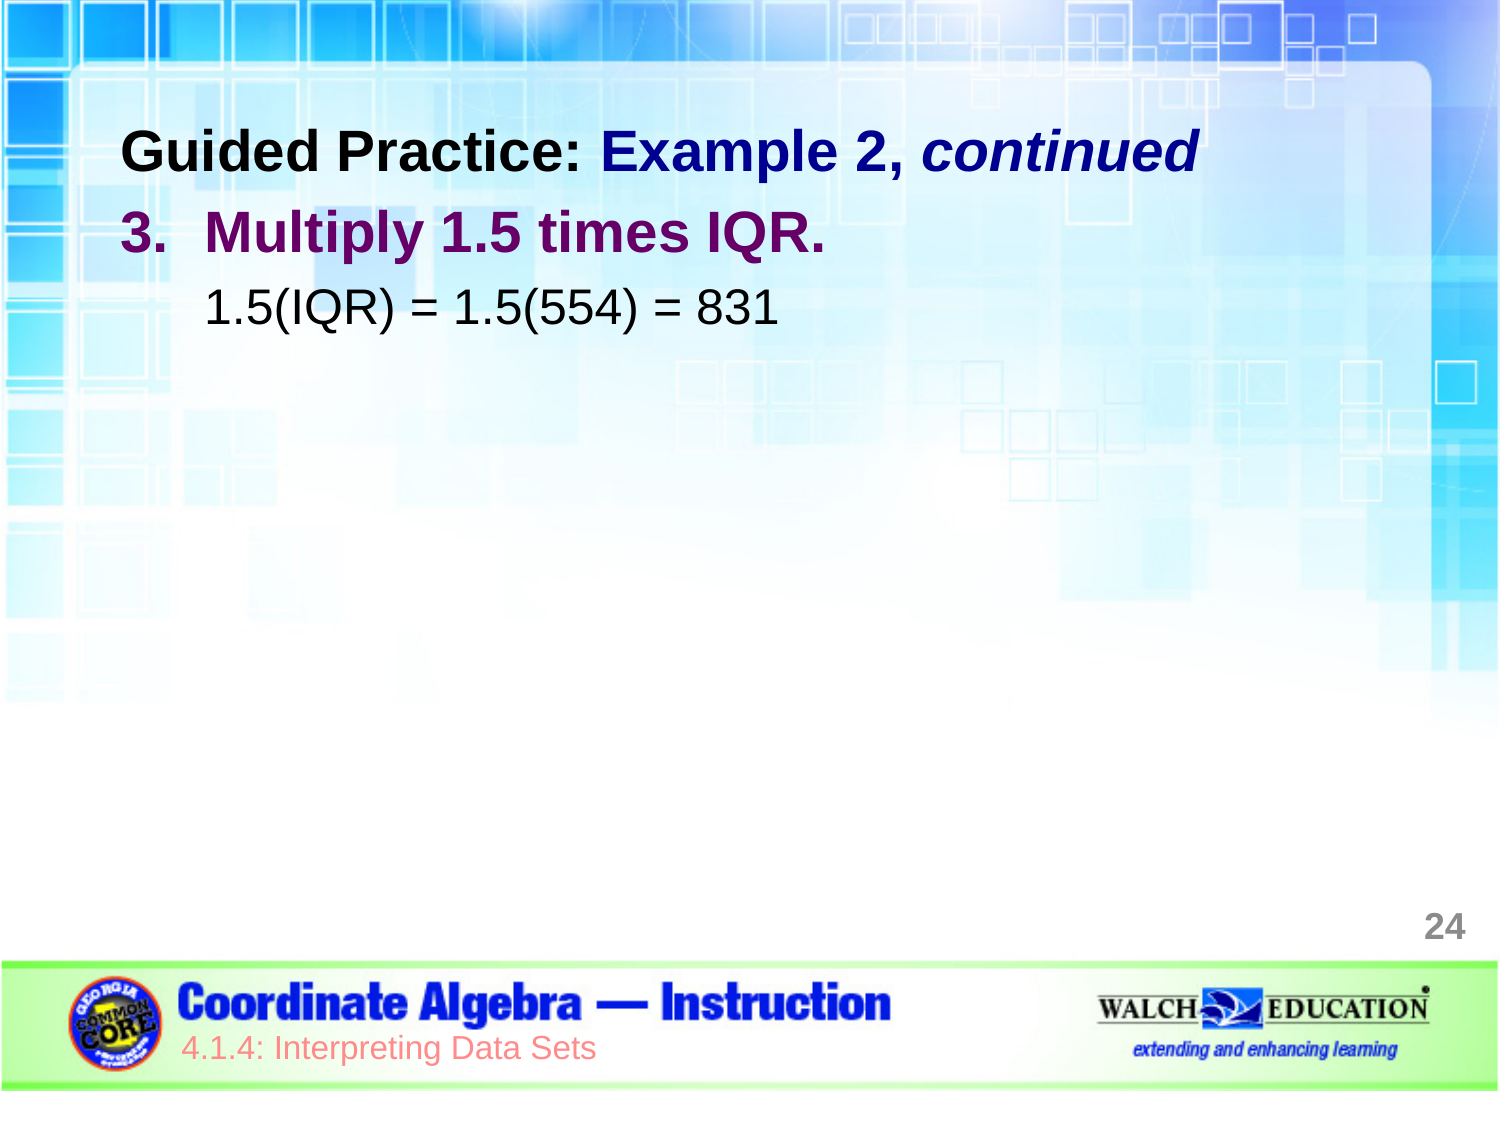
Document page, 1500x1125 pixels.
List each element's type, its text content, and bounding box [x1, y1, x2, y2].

footer 4.1.4: Interpreting Data Sets [166, 1024, 1080, 1069]
slide_number 24 [1361, 901, 1481, 949]
picture [1, 0, 1500, 1091]
subtitle Guided Practice: Example 2, continued Multiply 1.5 times IQR. 1.5(IQR) = 1.5(554) = 831 [105, 105, 1376, 925]
